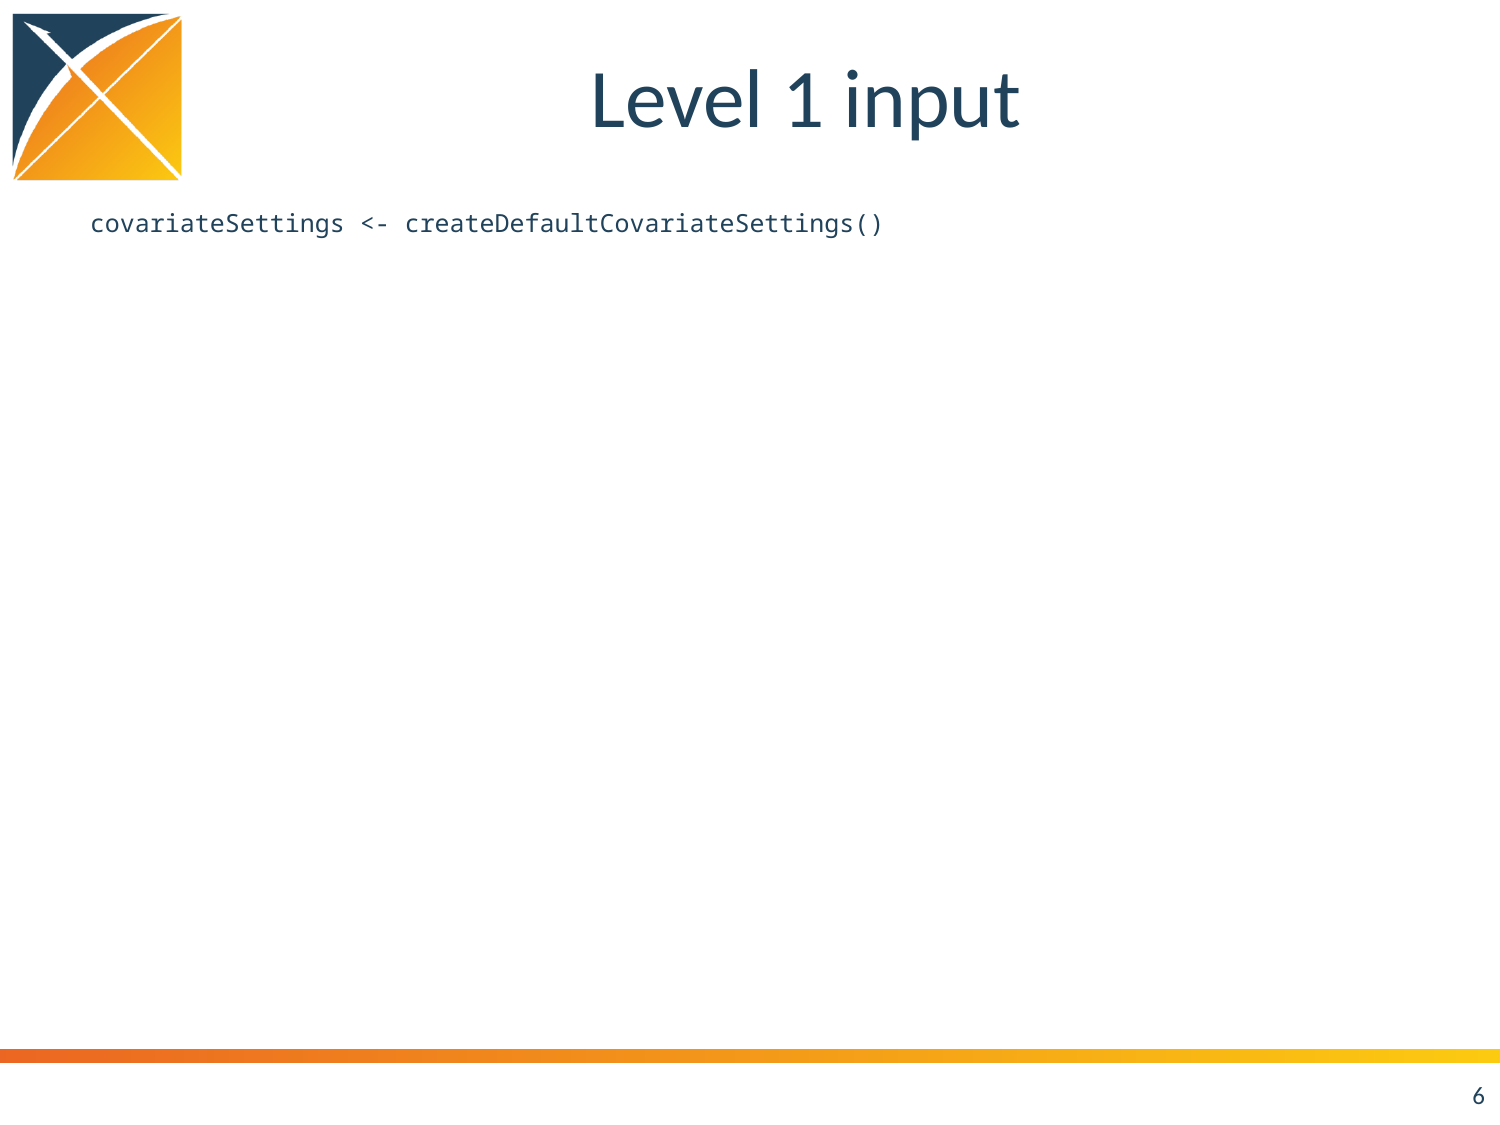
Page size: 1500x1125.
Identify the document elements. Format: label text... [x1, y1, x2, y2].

picture [0, 0, 206, 200]
slide_number 6 [1149, 1065, 1500, 1125]
list covariateSettings <- createDefaultCovariateSettings() [75, 200, 1425, 1005]
title Level 1 input [187, 24, 1425, 163]
